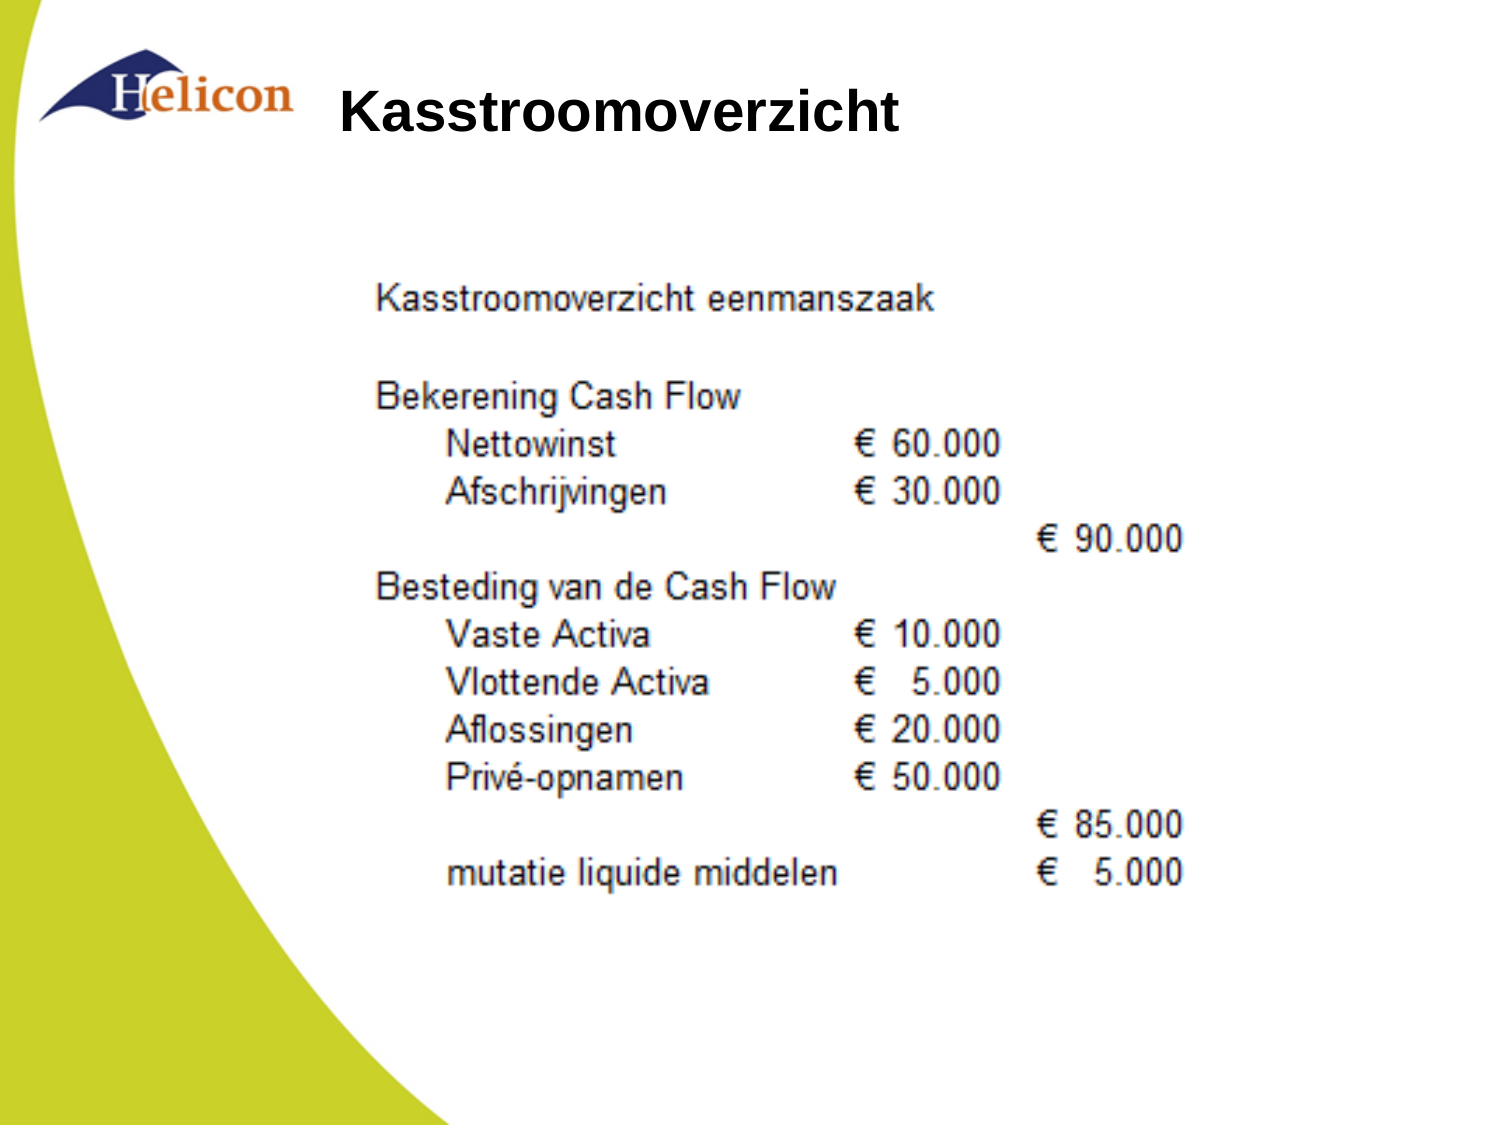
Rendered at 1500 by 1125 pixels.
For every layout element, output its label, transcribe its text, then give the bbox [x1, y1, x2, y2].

picture [0, 0, 1500, 1125]
title Kasstroomoverzicht [324, 54, 1415, 161]
